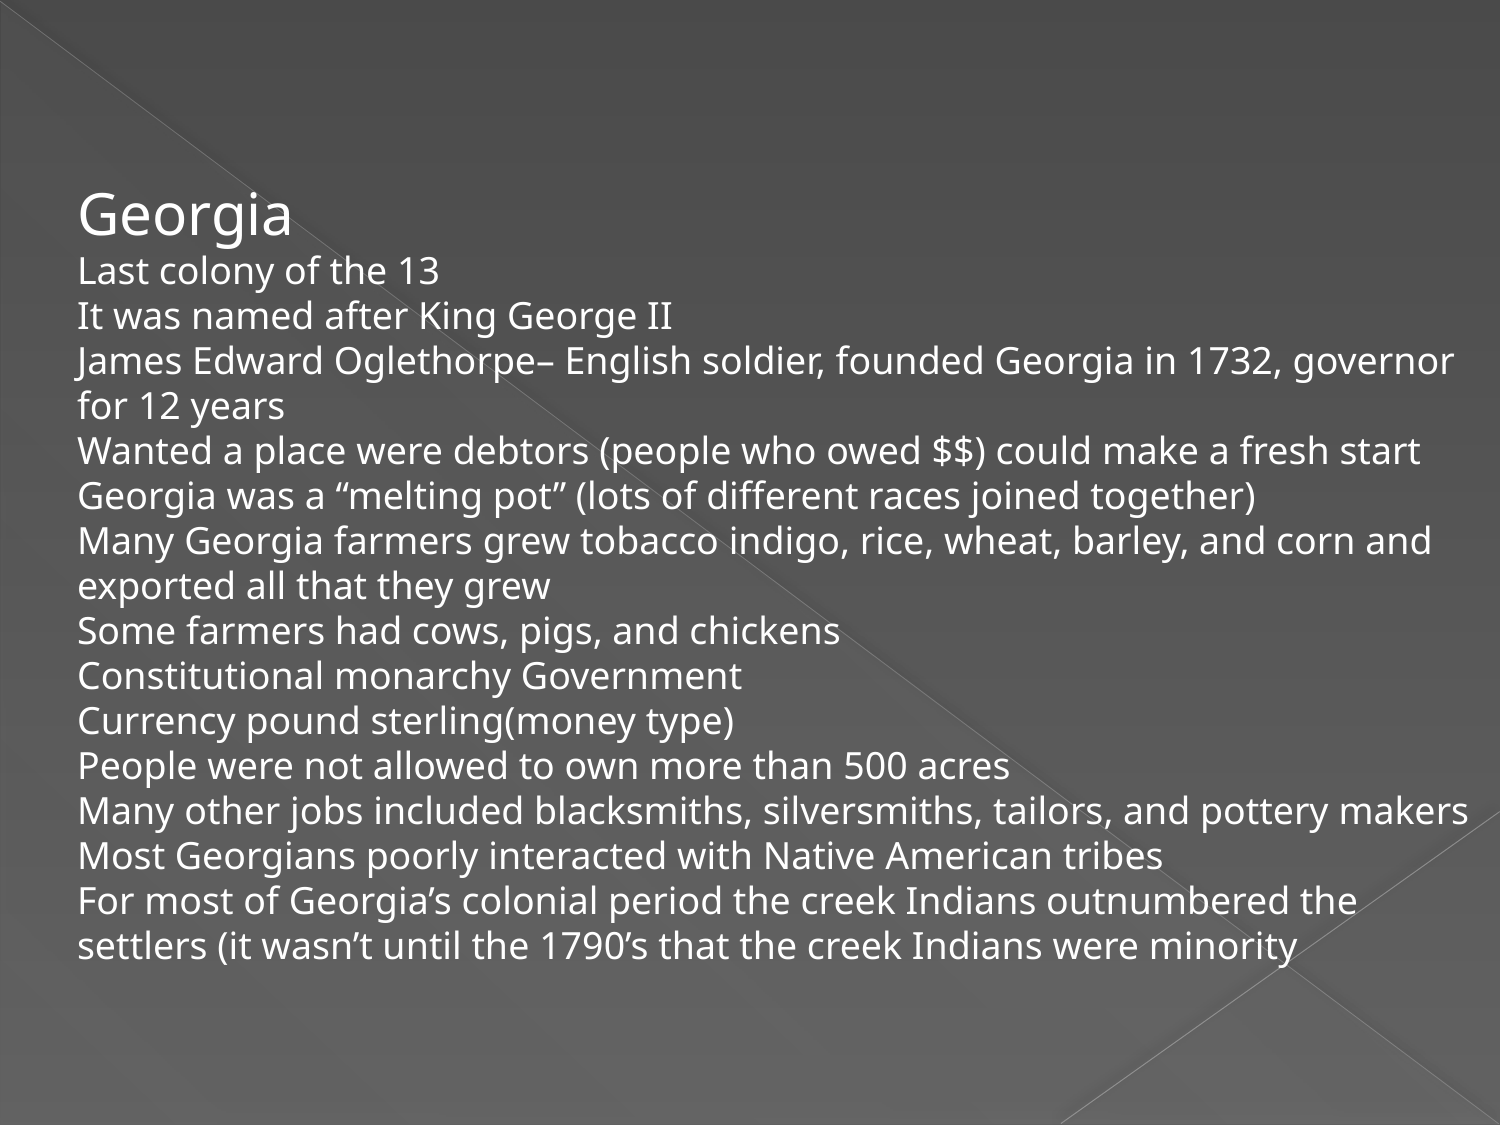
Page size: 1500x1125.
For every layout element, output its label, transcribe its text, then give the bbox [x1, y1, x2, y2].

text_box Georgia Last colony of the 13 It was named after King George II James Edward Oglethorpe– English soldier, founded Georgia in 1732, governor for 12 years Wanted a place were debtors (people who owed $$) could make a fresh start Georgia was a “melting pot” (lots of different races joined together) Many Georgia farmers grew tobacco indigo, rice, wheat, barley, and corn and exported all that they grew Some farmers had cows, pigs, and chickens Constitutional monarchy Government Currency pound sterling(money type) People were not allowed to own more than 500 acres Many other jobs included blacksmiths, silversmiths, tailors, and pottery makers Most Georgians poorly interacted with Native American tribes For most of Georgia’s colonial period the creek Indians outnumbered the settlers (it wasn’t until the 1790’s that the creek Indians were minority [62, 99, 1500, 975]
